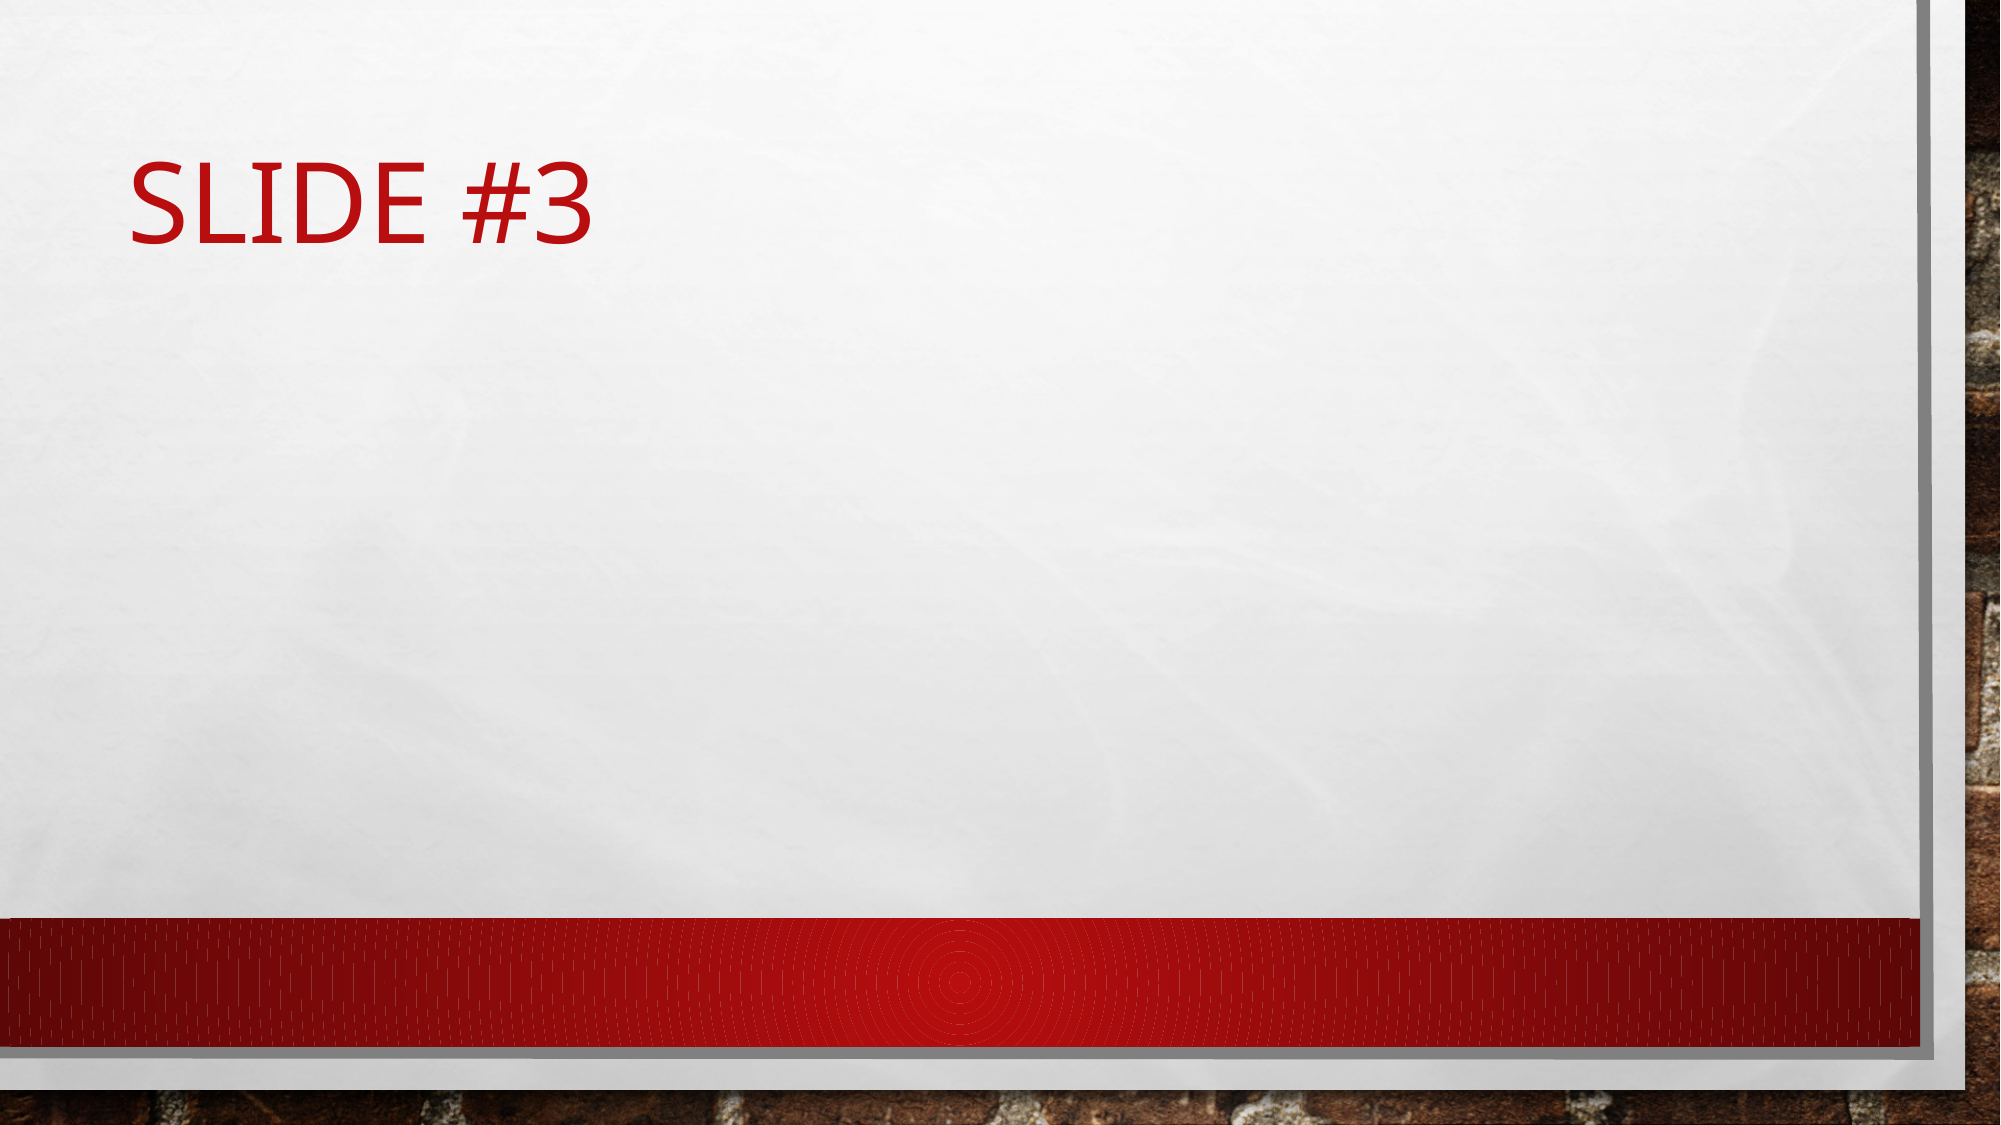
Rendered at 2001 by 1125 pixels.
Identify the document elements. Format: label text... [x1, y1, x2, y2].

title Slide #3 [112, 112, 1818, 302]
picture [0, 0, 2000, 1125]
